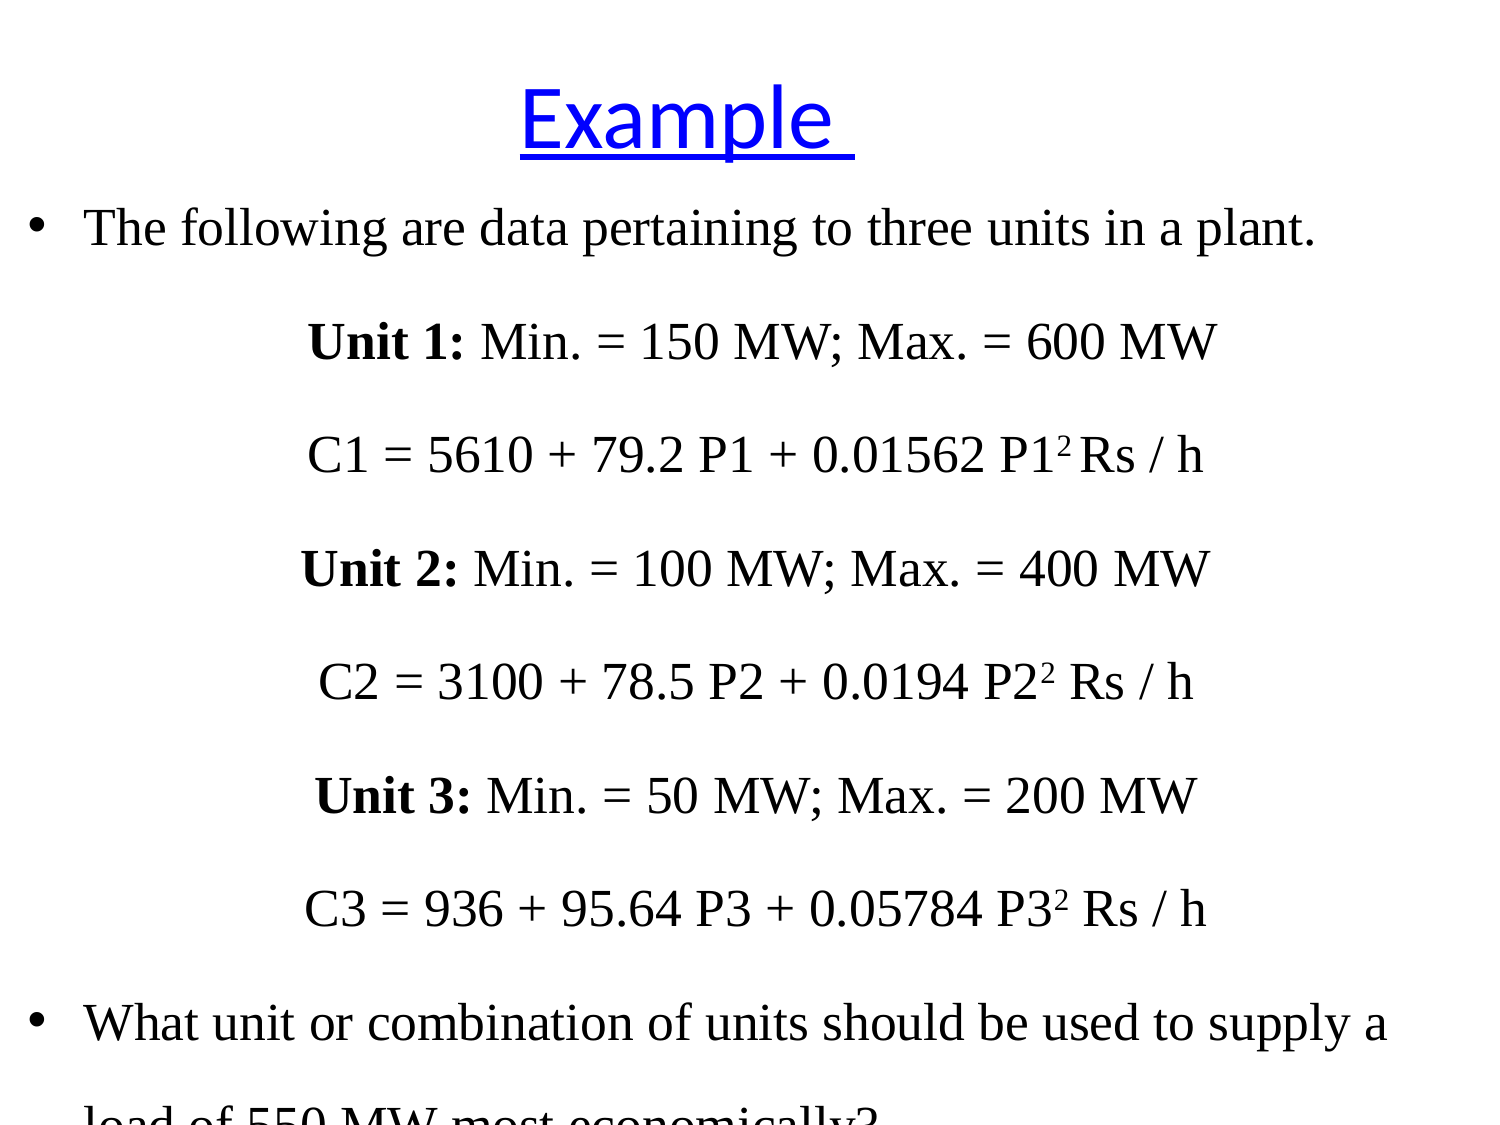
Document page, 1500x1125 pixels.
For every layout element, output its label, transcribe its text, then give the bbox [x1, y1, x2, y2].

title Example [12, 48, 1363, 146]
list The following are data pertaining to three units in a plant. Unit 1: Min. = 150 MW; Max. = 600 MW C1 = 5610 + 79.2 P1 + 0.01562 P12 Rs / h Unit 2: Min. = 100 MW; Max. = 400 MW C2 = 3100 + 78.5 P2 + 0.0194 P22 Rs / h Unit 3: Min. = 50 MW; Max. = 200 MW C3 = 936 + 95.64 P3 + 0.05784 P32 Rs / h What unit or combination of units should be used to supply a load of 550 MW most economically? [12, 146, 1500, 1125]
